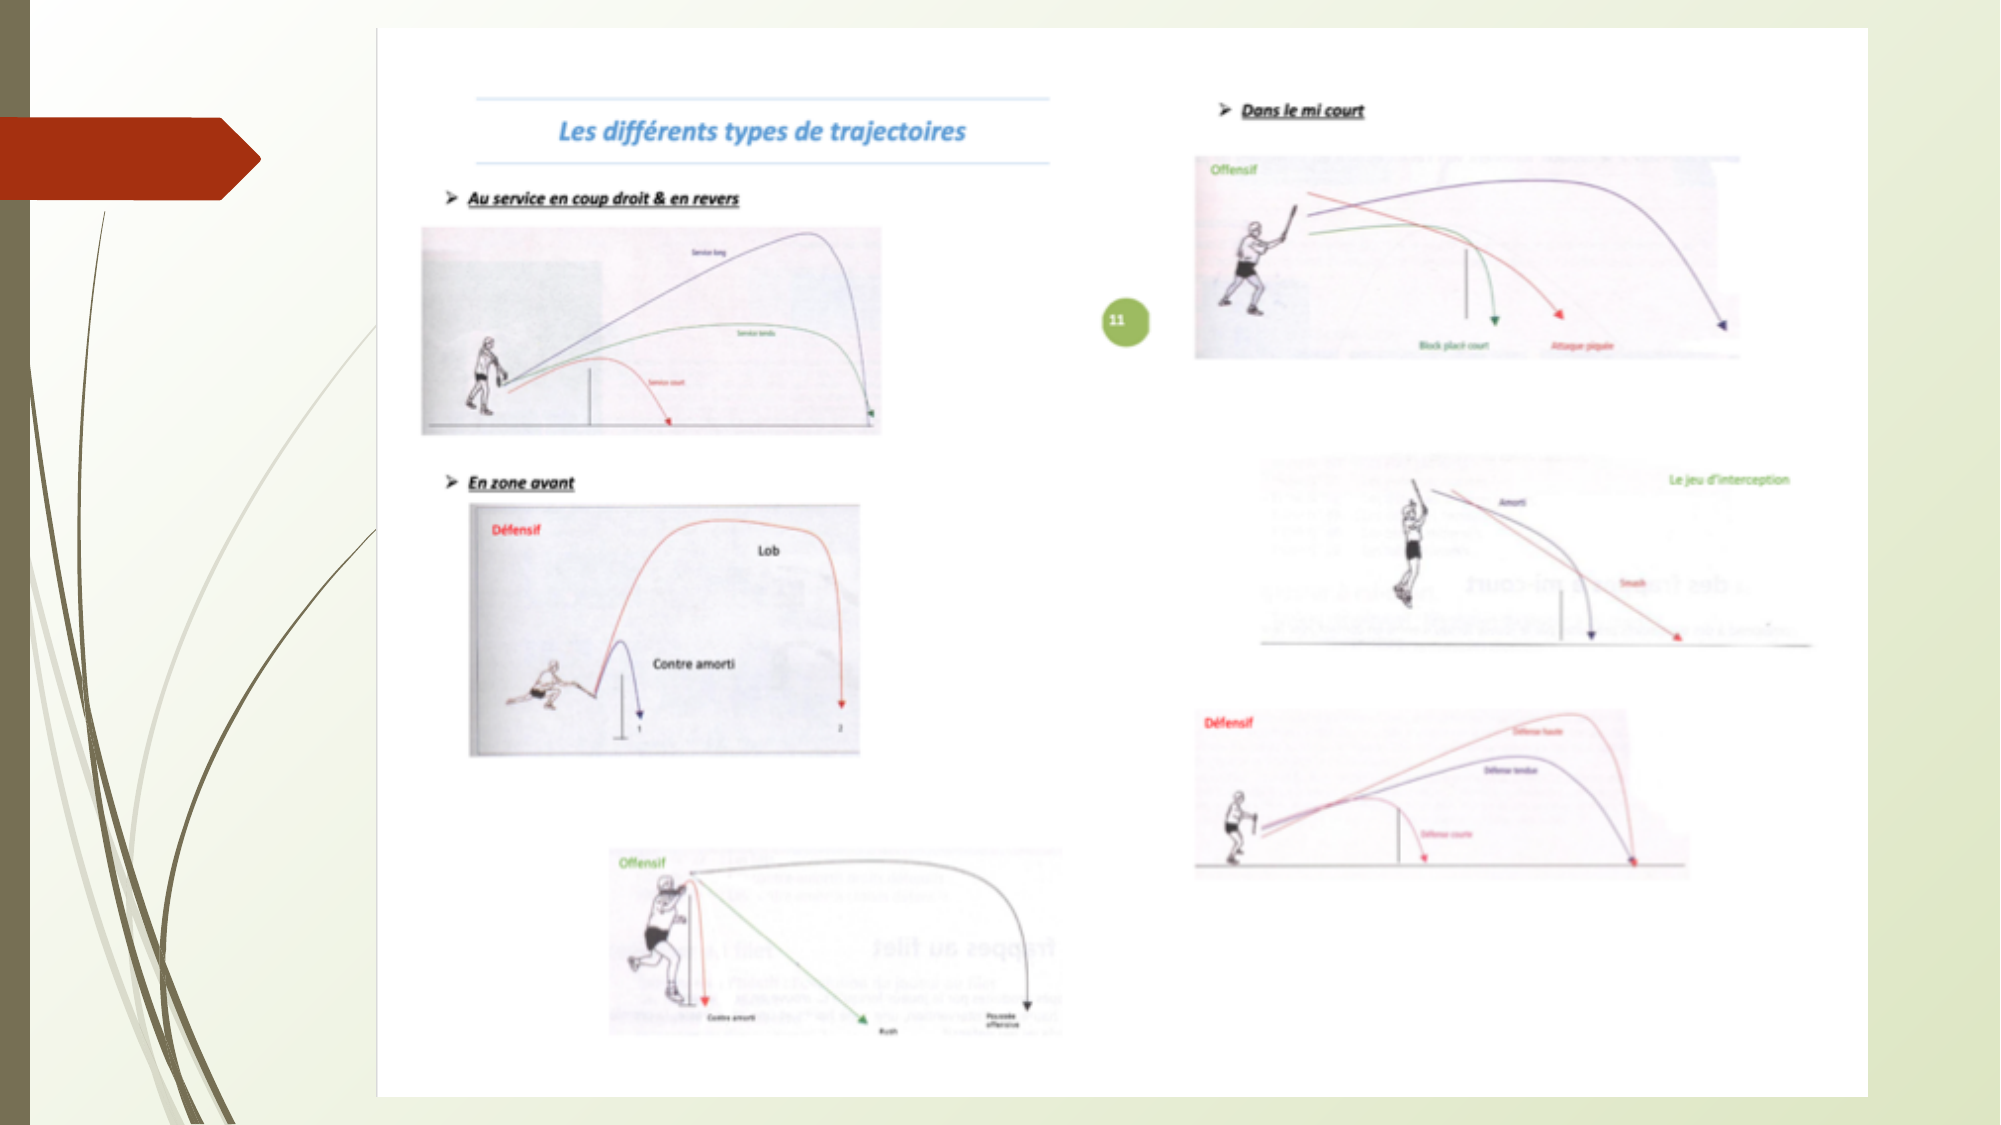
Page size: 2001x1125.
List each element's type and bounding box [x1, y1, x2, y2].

picture [376, 28, 1868, 1097]
